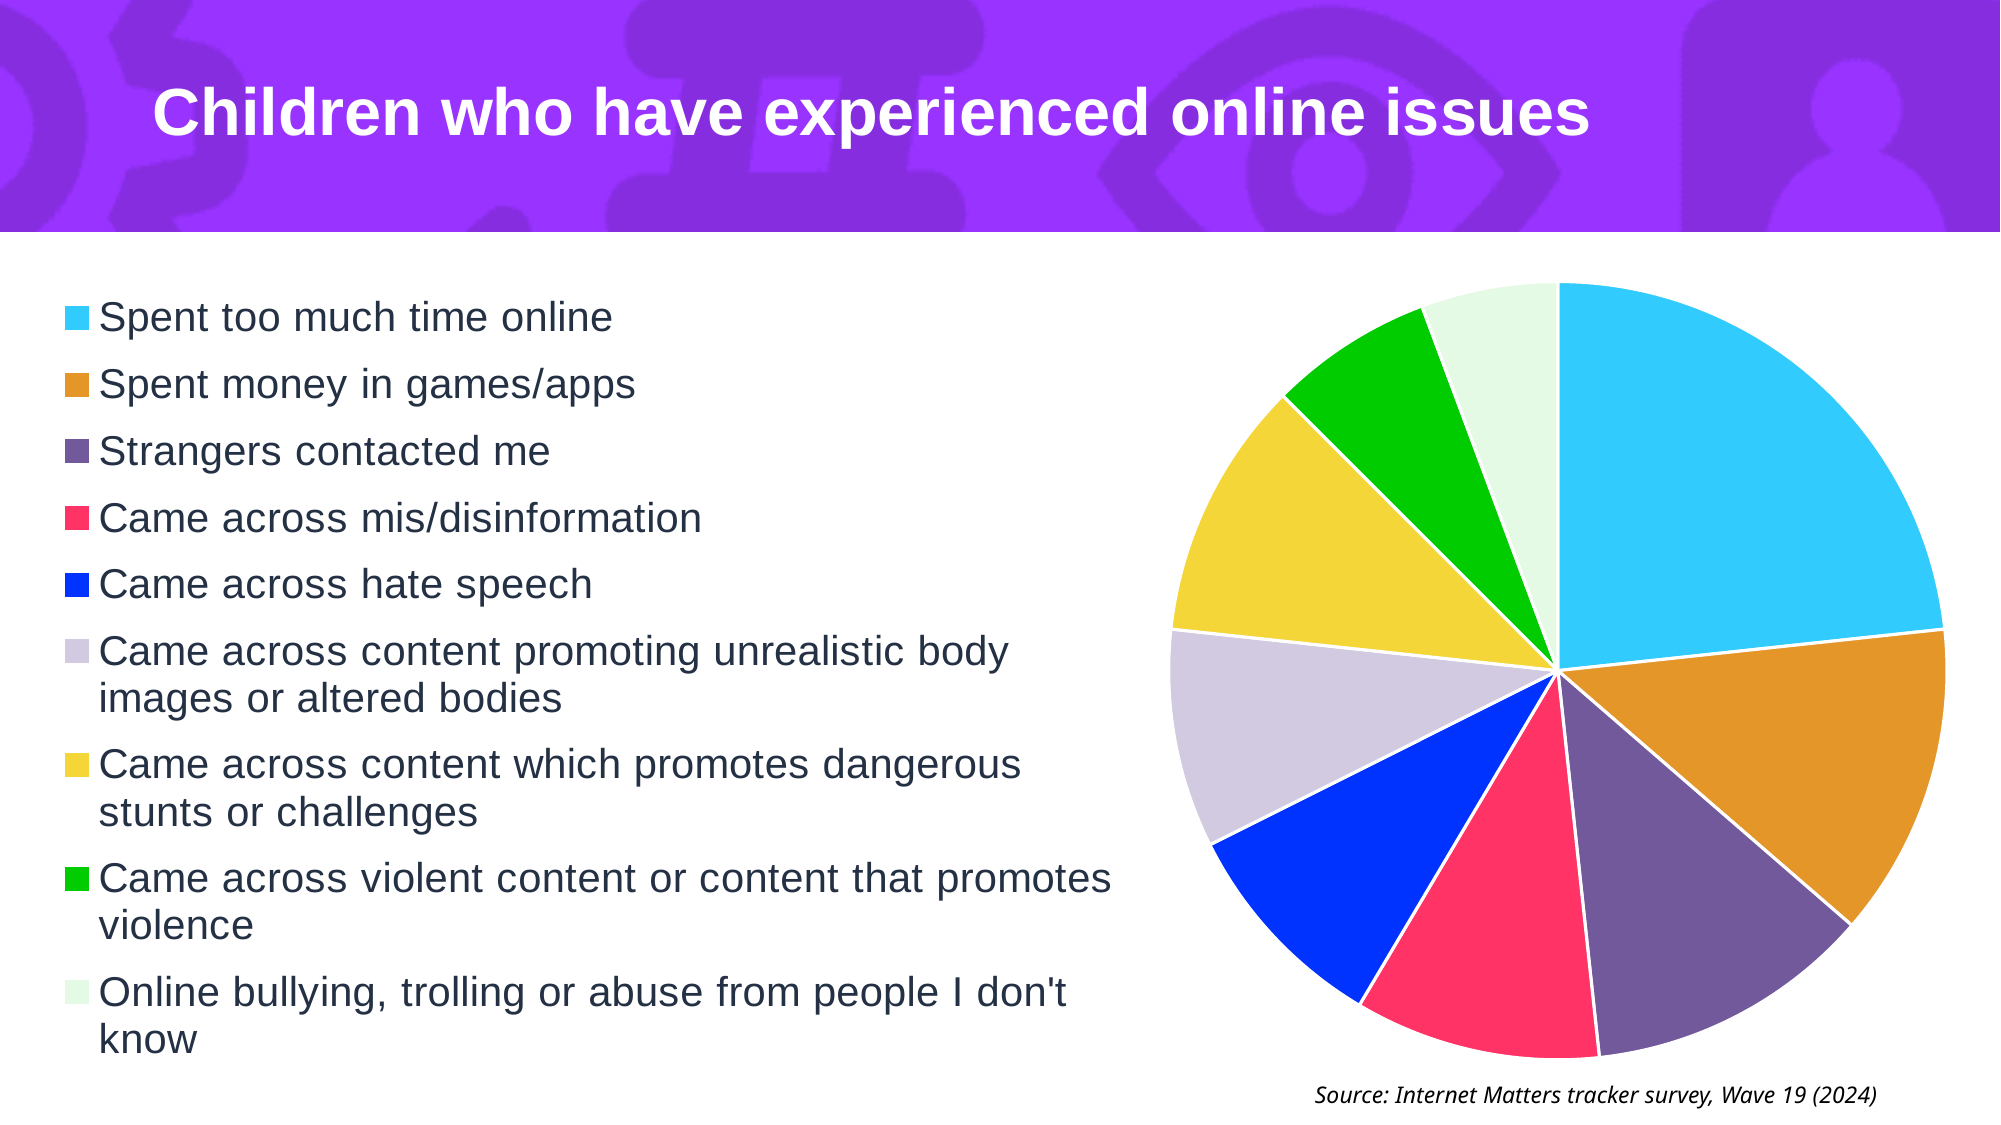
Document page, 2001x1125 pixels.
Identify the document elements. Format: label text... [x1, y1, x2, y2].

picture [0, 0, 2000, 233]
chart [33, 231, 1965, 1096]
text_box Source: Internet Matters tracker survey, Wave 19 (2024) [1300, 1073, 1982, 1116]
